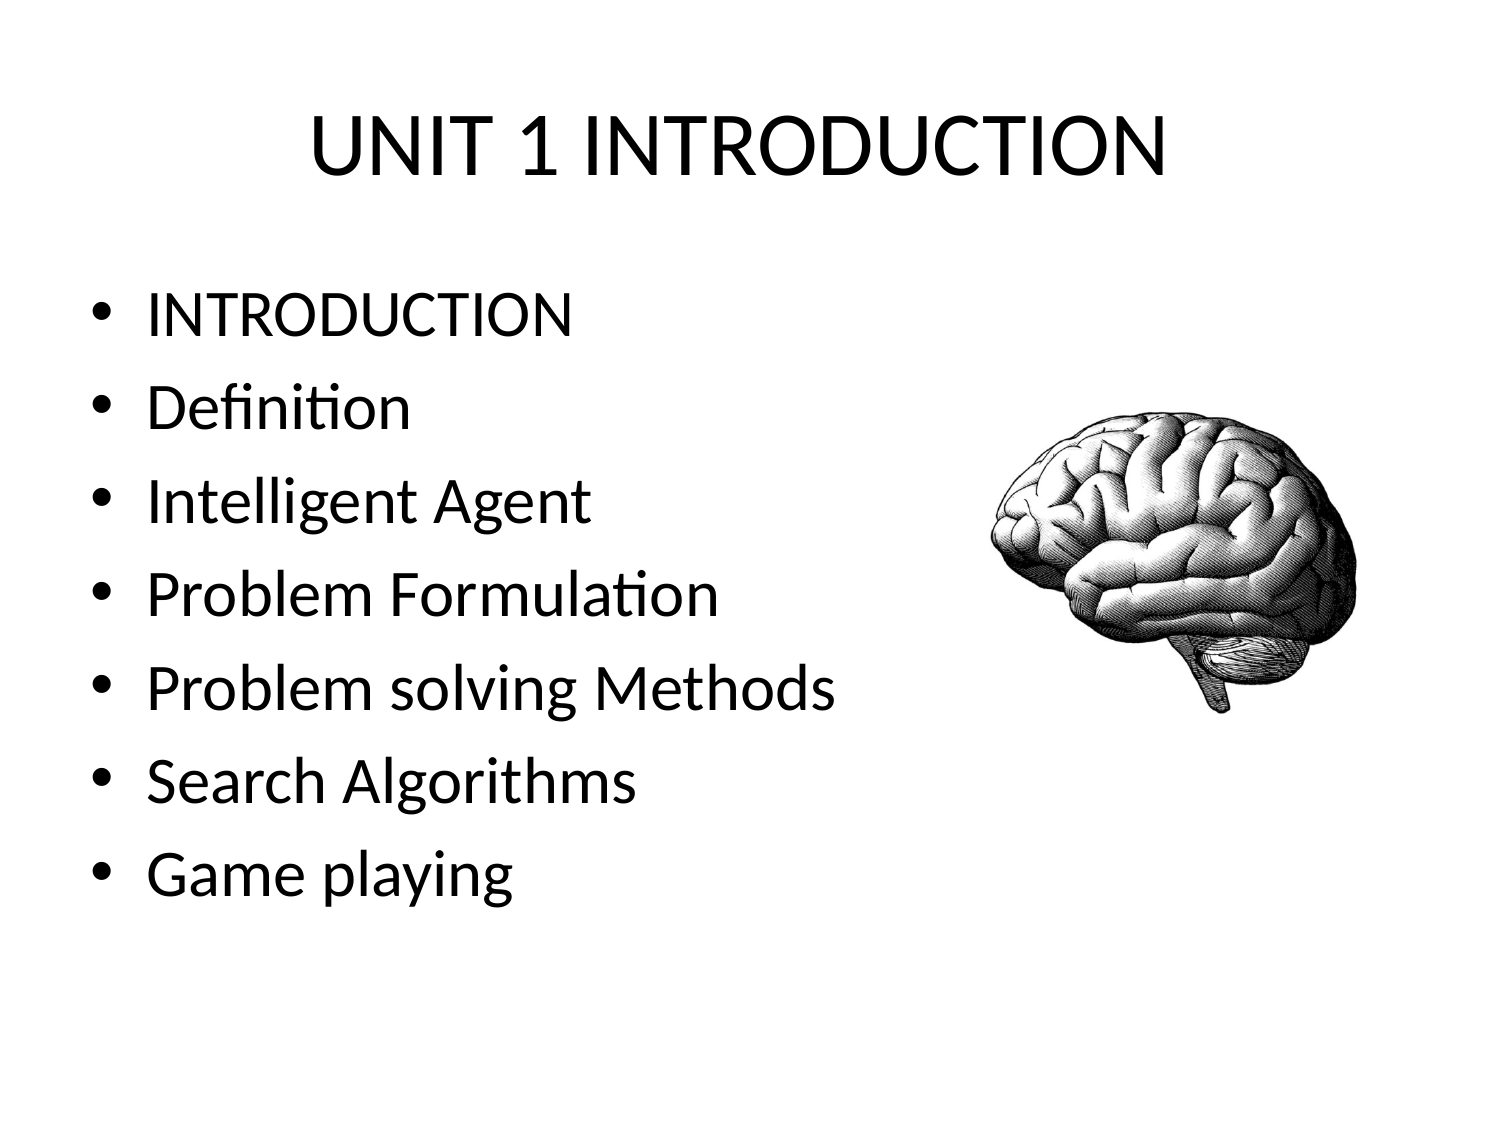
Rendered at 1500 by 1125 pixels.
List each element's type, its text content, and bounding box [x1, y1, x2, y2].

list INTRODUCTION Definition Intelligent Agent Problem Formulation Problem solving Methods Search Algorithms Game playing [75, 262, 1425, 1005]
picture [949, 374, 1409, 740]
title UNIT 1 INTRODUCTION [75, 45, 1425, 233]
